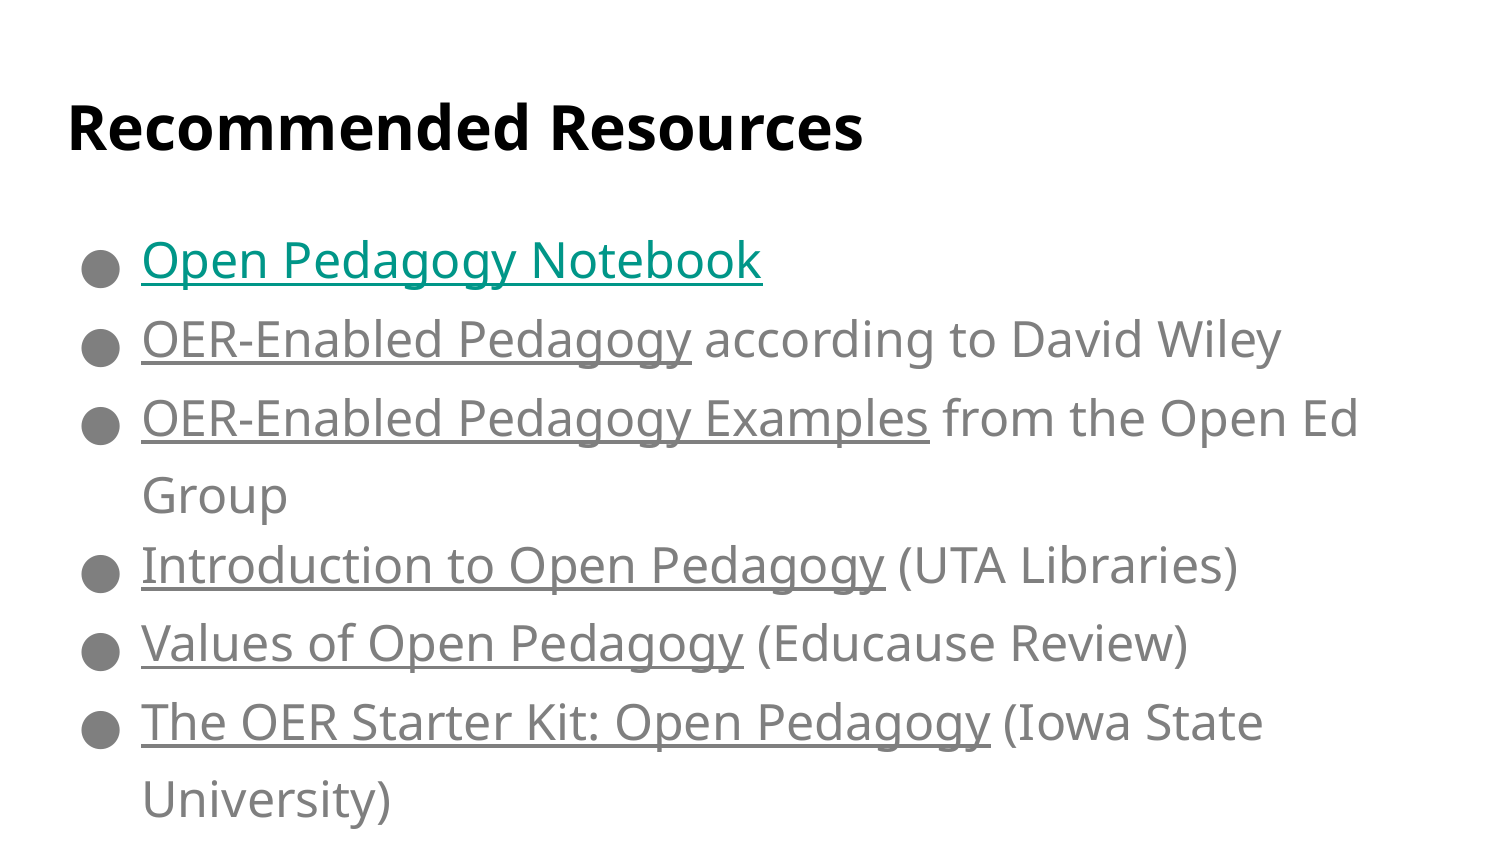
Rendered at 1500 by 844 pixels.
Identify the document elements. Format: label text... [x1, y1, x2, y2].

title Recommended Resources [51, 72, 1449, 176]
list Open Pedagogy Notebook OER-Enabled Pedagogy according to David Wiley OER-Enabled Pedagogy Examples from the Open Ed Group Introduction to Open Pedagogy (UTA Libraries) Values of Open Pedagogy (Educause Review) The OER Starter Kit: Open Pedagogy (Iowa State University) A Guide to Making Open Textbooks with Students (Rebus Community) [51, 203, 1449, 765]
